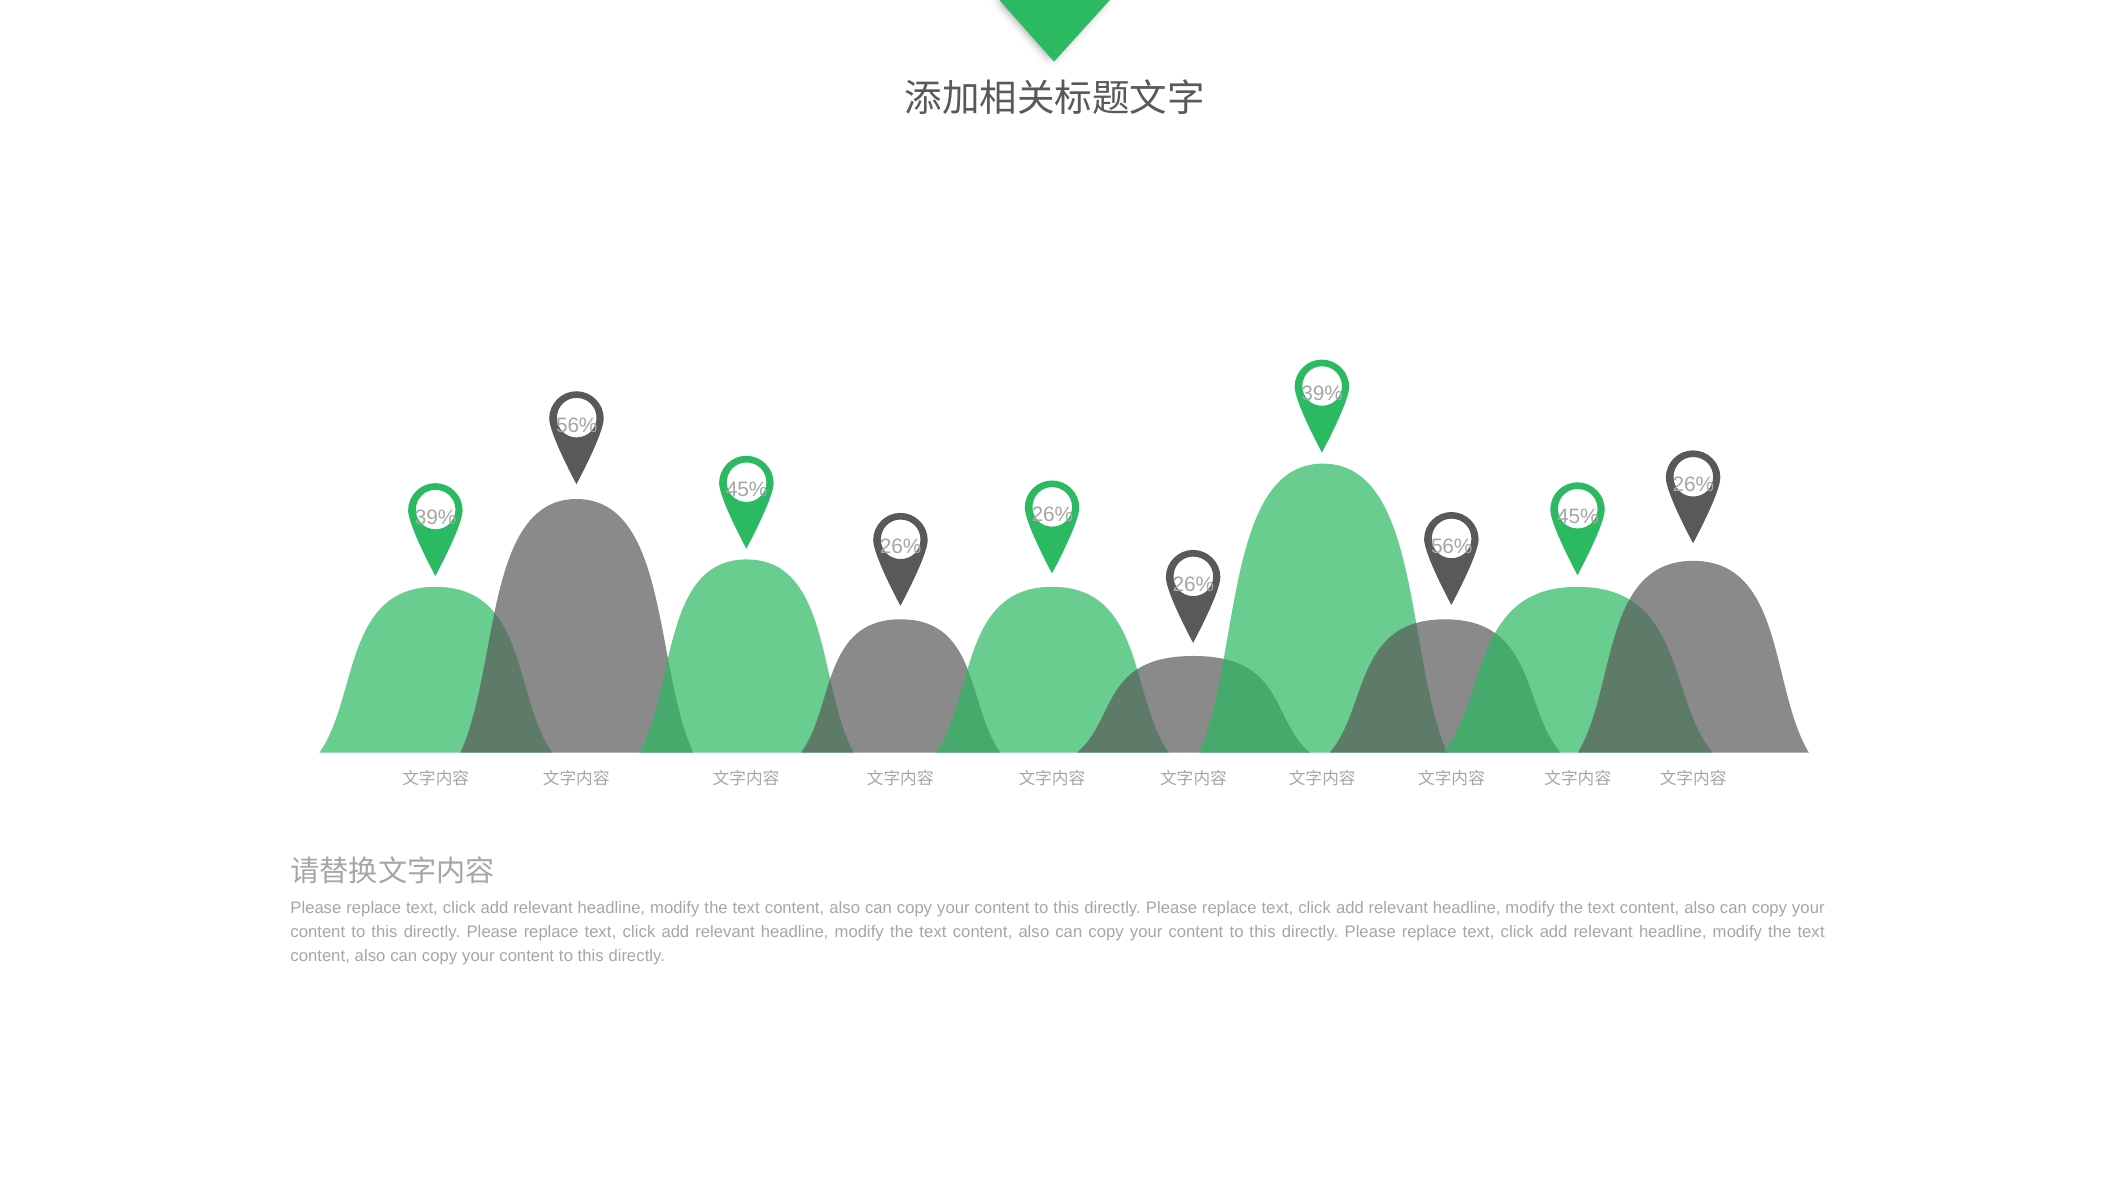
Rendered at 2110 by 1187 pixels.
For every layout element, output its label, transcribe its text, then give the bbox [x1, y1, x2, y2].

text_box 添加相关标题文字 [871, 67, 1238, 125]
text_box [864, 512, 937, 606]
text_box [1199, 463, 1448, 796]
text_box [540, 391, 613, 485]
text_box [1016, 480, 1089, 574]
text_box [1157, 549, 1199, 643]
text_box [399, 483, 472, 577]
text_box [1448, 511, 1488, 586]
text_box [1077, 656, 1199, 796]
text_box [319, 586, 553, 798]
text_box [1443, 586, 1577, 796]
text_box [460, 499, 694, 796]
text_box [1657, 450, 1730, 544]
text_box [800, 619, 935, 796]
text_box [935, 586, 1169, 796]
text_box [1541, 482, 1614, 576]
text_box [710, 455, 783, 549]
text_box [1286, 359, 1359, 453]
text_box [1329, 619, 1443, 796]
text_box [1577, 560, 1809, 796]
text_box Please replace text, click add relevant headline, modify the text content, also can copy your content to this directly. Please replace text, click add relevant headline, modify the text content, also can copy your content to this directly. Please replace text, click add relevant headline, modify the text content, also can copy your content to this directly. Please replace text, click add relevant headline, modify the text content, also can copy your content to this directly. [290, 892, 1828, 965]
text_box 请替换文字内容 [290, 845, 506, 888]
text_box [997, 0, 1112, 64]
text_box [639, 559, 854, 796]
